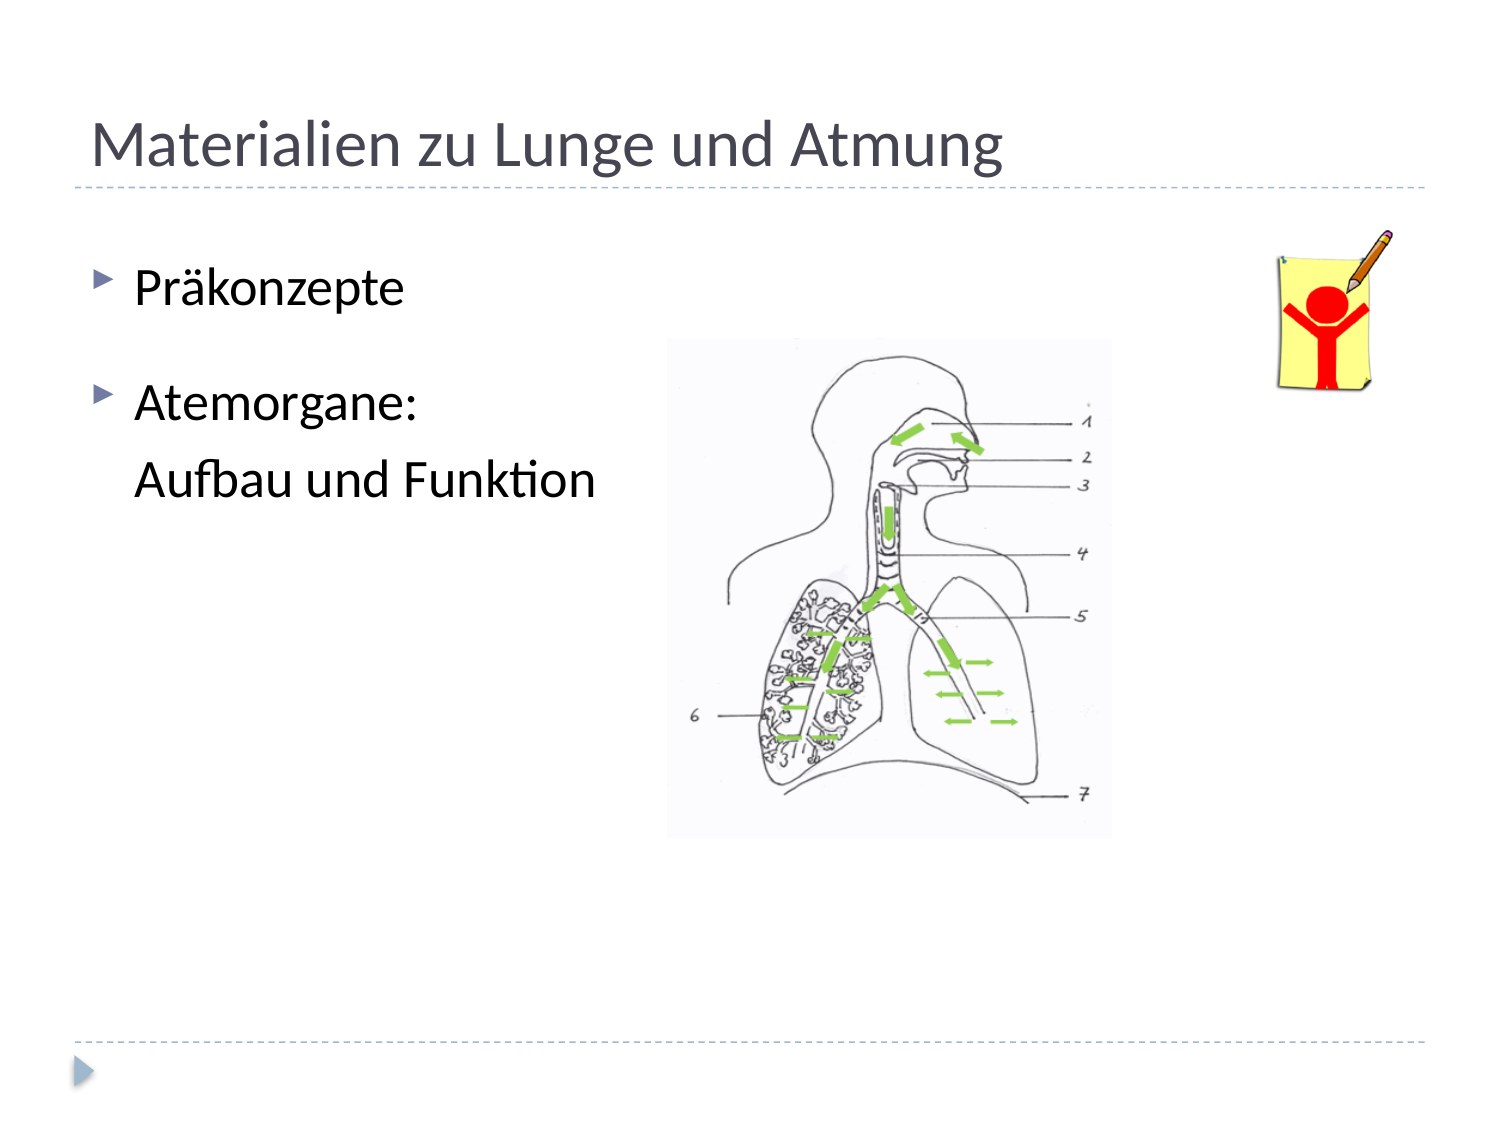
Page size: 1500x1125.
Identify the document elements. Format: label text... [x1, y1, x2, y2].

title Materialien zu Lunge und Atmung [74, 24, 1426, 188]
picture [1269, 219, 1397, 398]
picture [667, 337, 1112, 839]
list Präkonzepte Atemorgane: Aufbau und Funktion [74, 243, 1426, 999]
